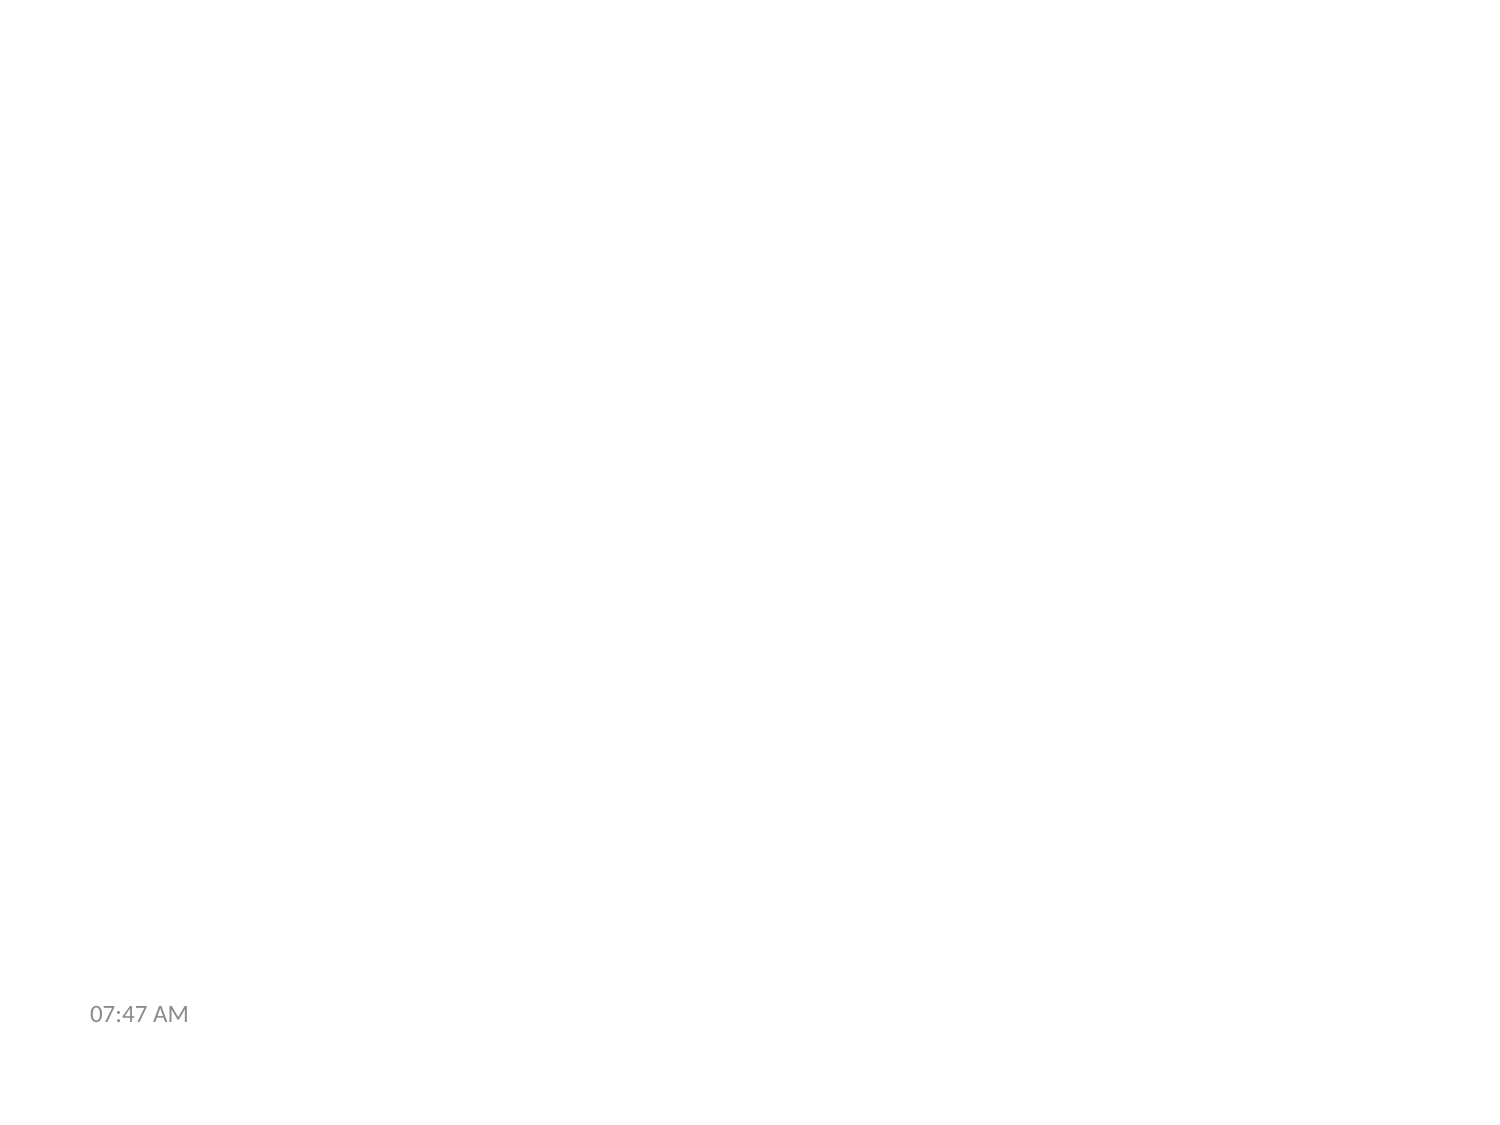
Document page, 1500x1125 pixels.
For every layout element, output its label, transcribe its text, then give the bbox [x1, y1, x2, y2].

text_box 3:35 PM [75, 982, 425, 1043]
